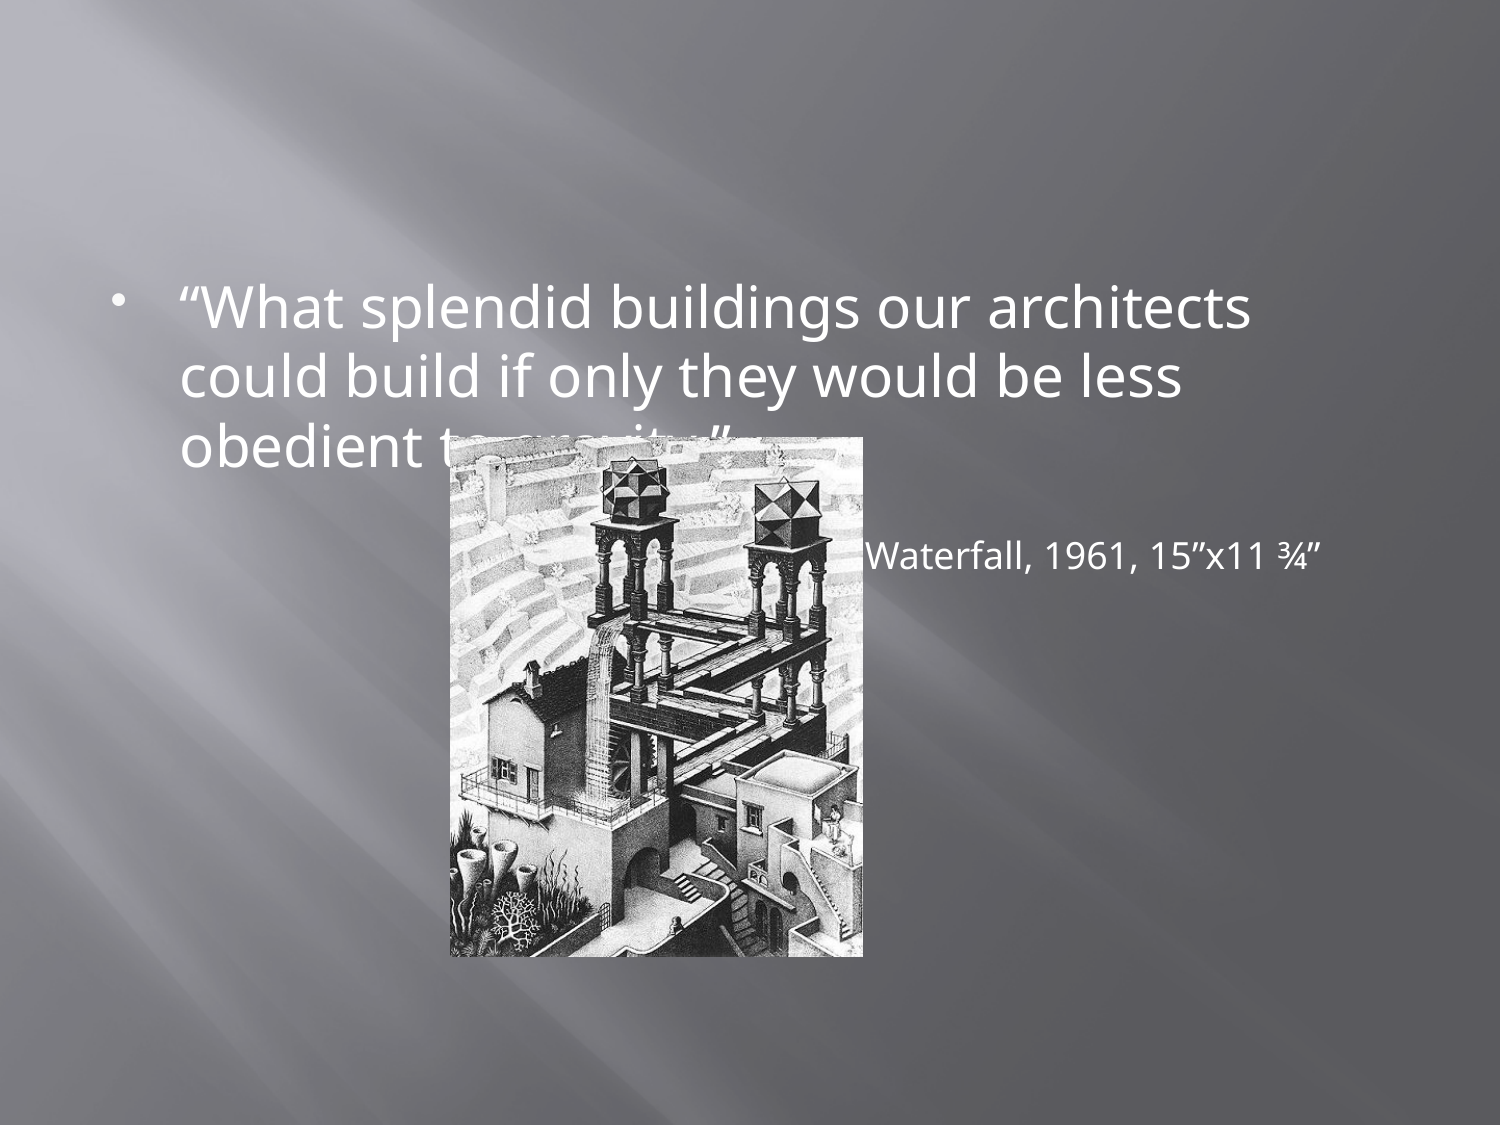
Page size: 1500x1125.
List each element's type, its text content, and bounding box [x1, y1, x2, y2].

picture [449, 437, 863, 958]
list “What splendid buildings our architects could build if only they would be less obedient to gravity.” [75, 262, 1425, 1088]
text_box Waterfall, 1961, 15”x11 ¾” [906, 524, 1338, 585]
